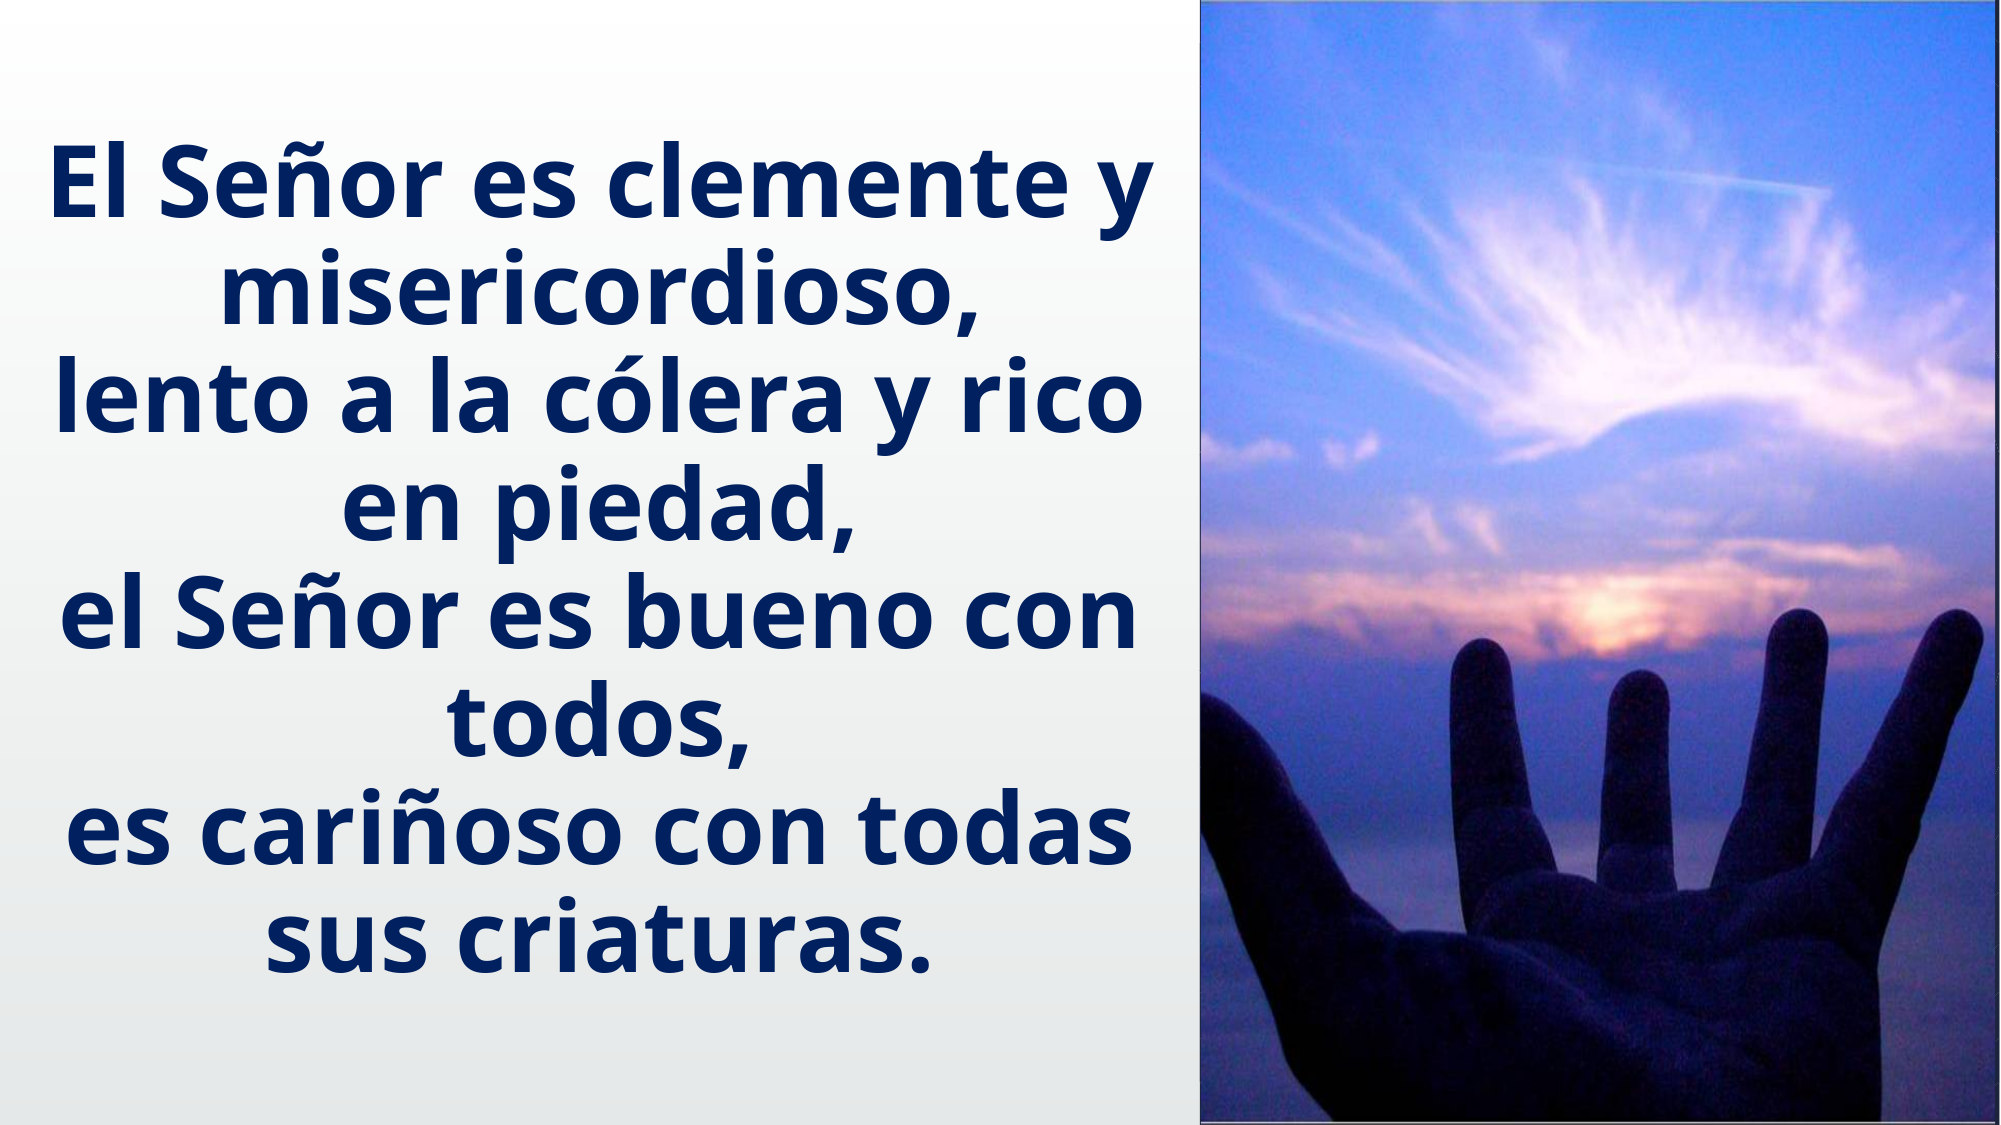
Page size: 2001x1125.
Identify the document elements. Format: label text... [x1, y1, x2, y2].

title El Señor es clemente y misericordioso, lento a la cólera y rico en piedad, el Señor es bueno con todos, es cariñoso con todas sus criaturas. [0, 0, 1200, 1125]
picture [1200, 0, 1996, 1125]
